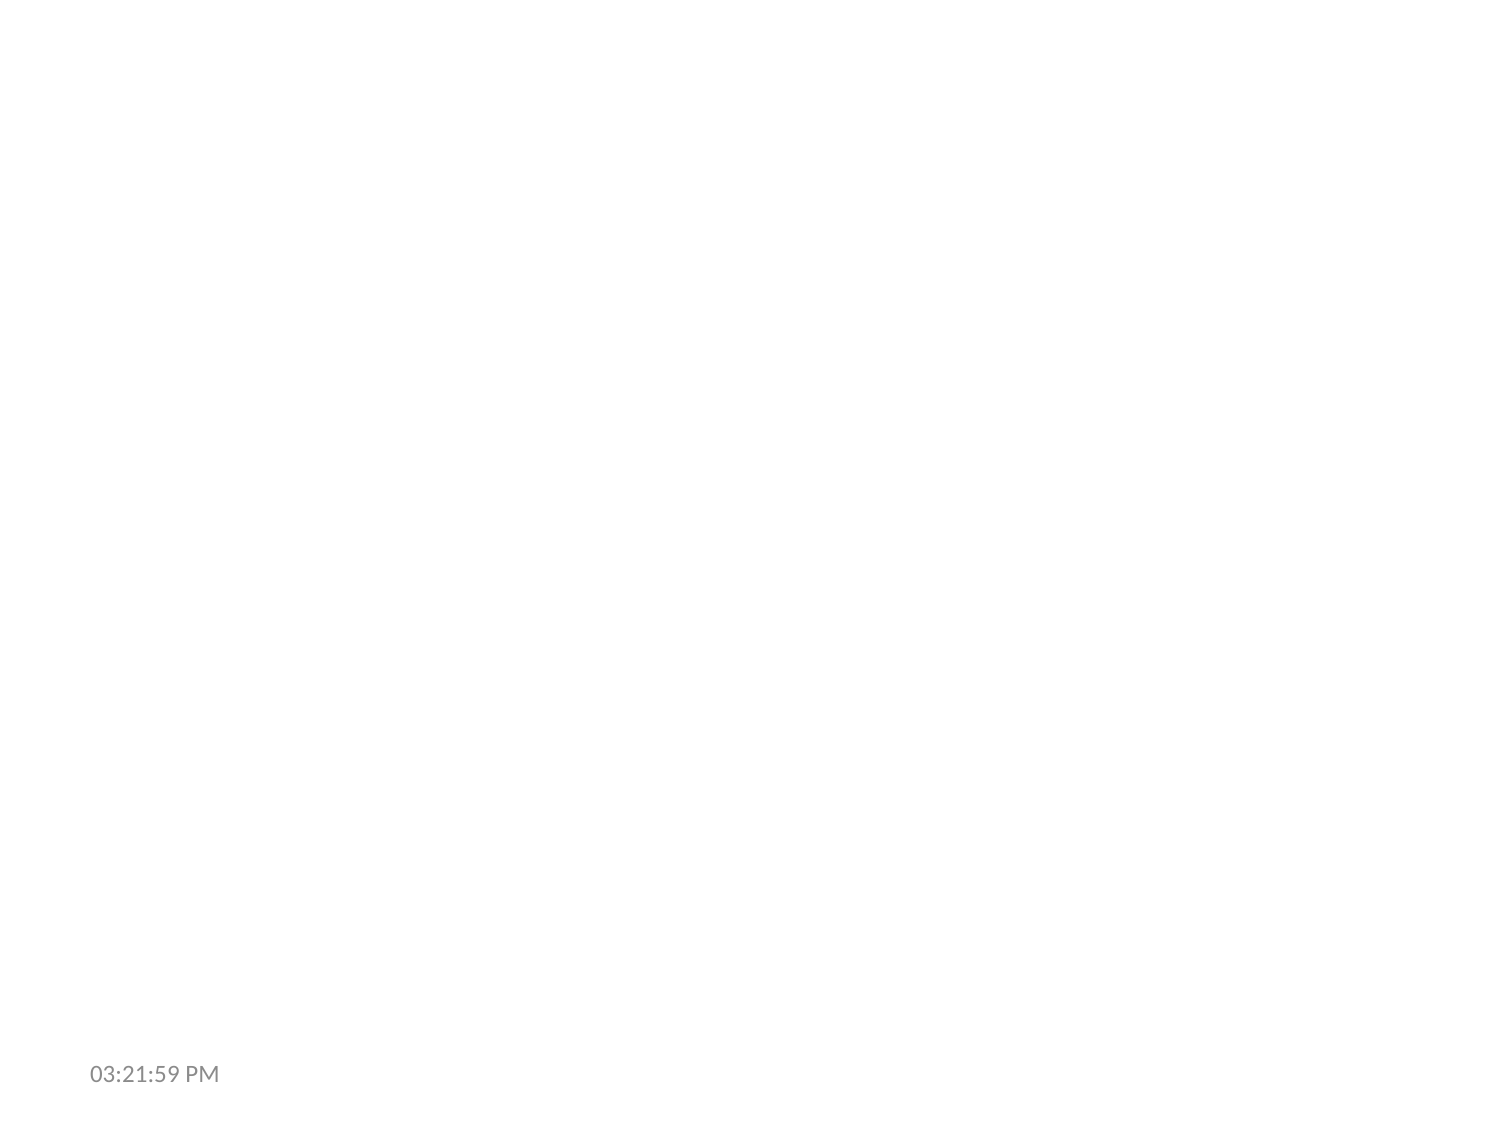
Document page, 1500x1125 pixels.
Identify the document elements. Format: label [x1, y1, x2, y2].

slide_number [75, 1042, 425, 1103]
